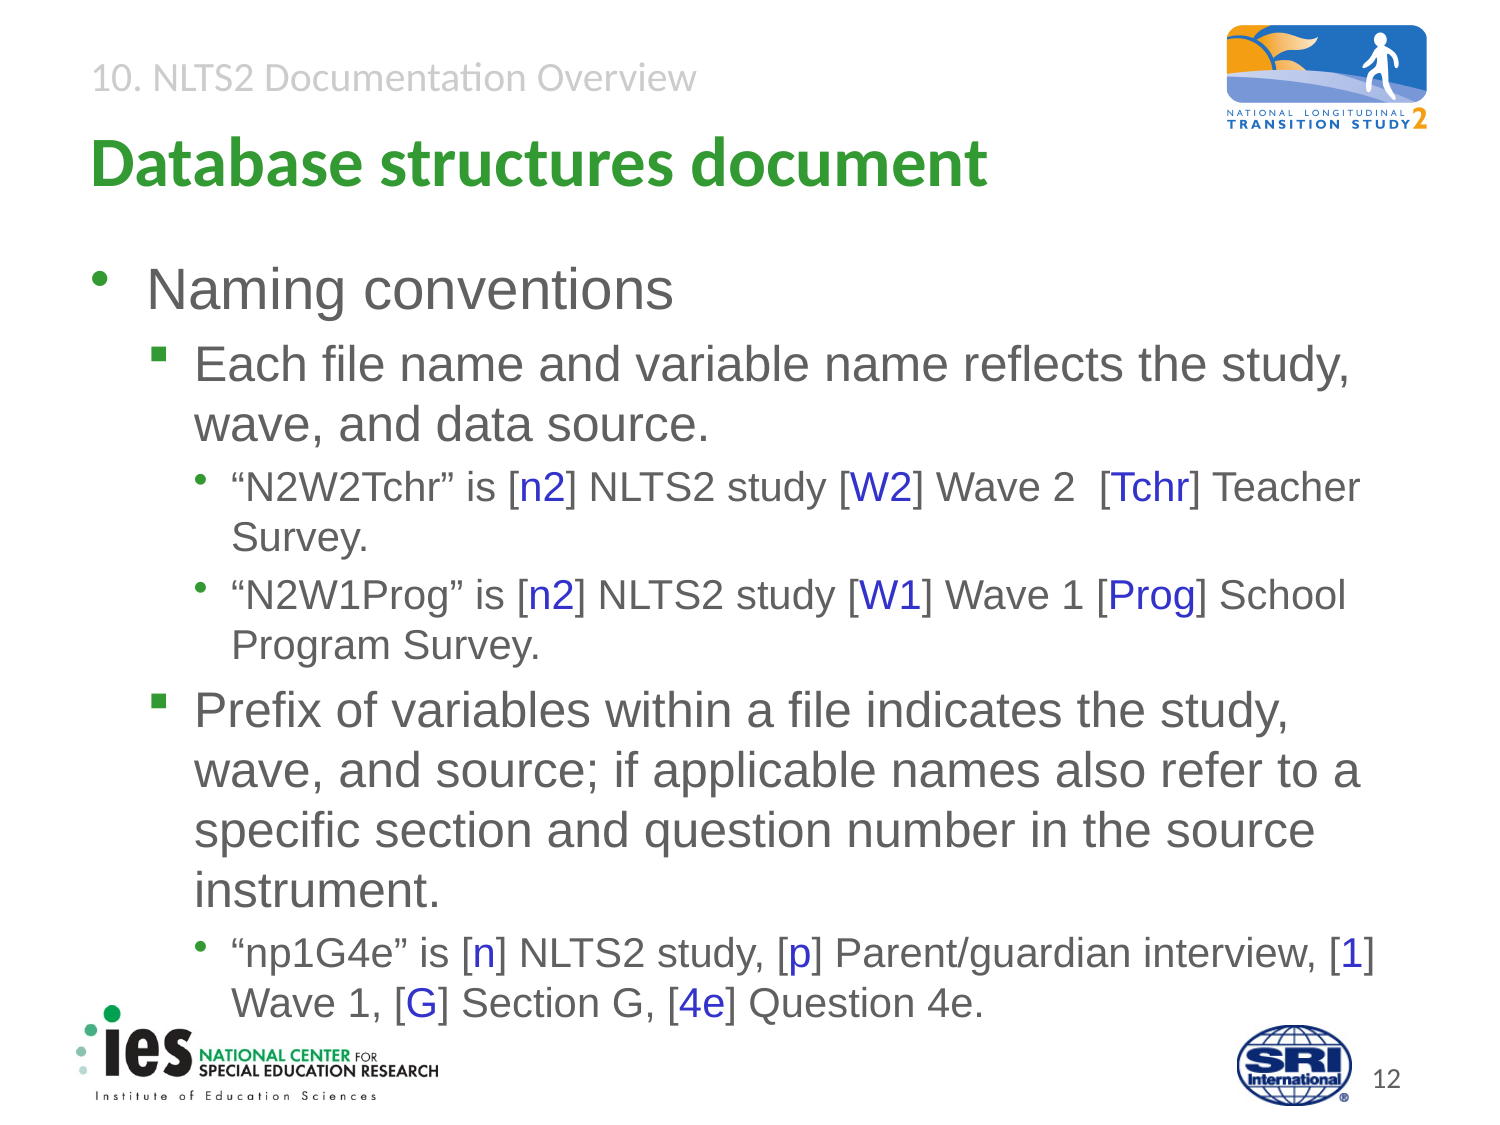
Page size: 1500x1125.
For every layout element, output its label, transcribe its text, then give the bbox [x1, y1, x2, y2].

list Naming conventions Each file name and variable name reflects the study, wave, and data source. “N2W2Tchr” is [n2] NLTS2 study [W2] Wave 2 [Tchr] Teacher Survey. “N2W1Prog” is [n2] NLTS2 study [W1] Wave 1 [Prog] School Program Survey. Prefix of variables within a file indicates the study, wave, and source; if applicable names also refer to a specific section and question number in the source instrument. “np1G4e” is [n] NLTS2 study, [p] Parent/guardian interview, [1] Wave 1, [G] Section G, [4e] Question 4e. [74, 243, 1426, 987]
picture [76, 1005, 438, 1100]
slide_number 11 [1312, 1051, 1417, 1125]
picture [1237, 1025, 1352, 1106]
title Database structures document [74, 90, 1426, 226]
